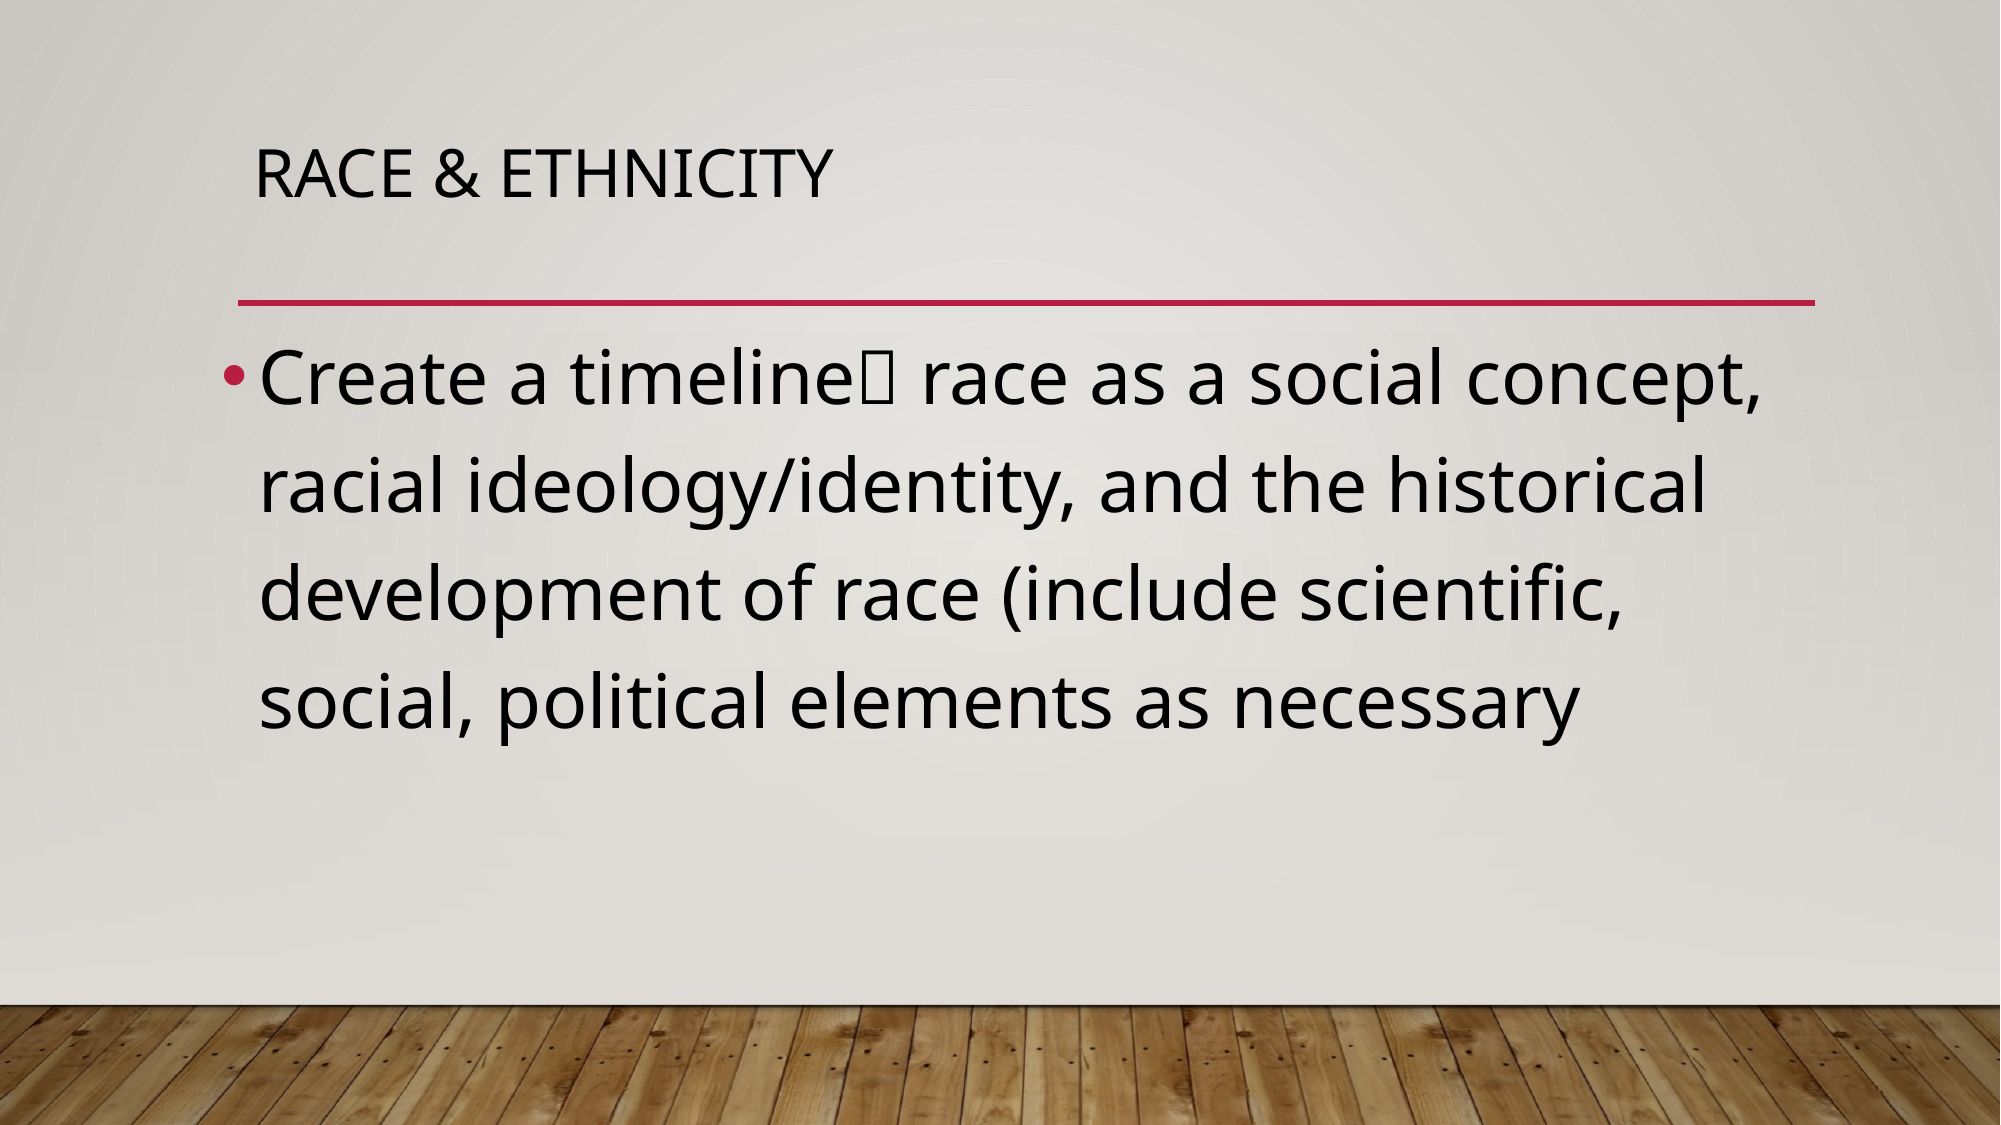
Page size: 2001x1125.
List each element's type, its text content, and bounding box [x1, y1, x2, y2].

list Create a timeline race as a social concept, racial ideology/identity, and the historical development of race (include scientific, social, political elements as necessary [206, 304, 1782, 871]
picture [0, 1005, 2000, 1125]
title Race & Ethnicity [238, 131, 1814, 305]
